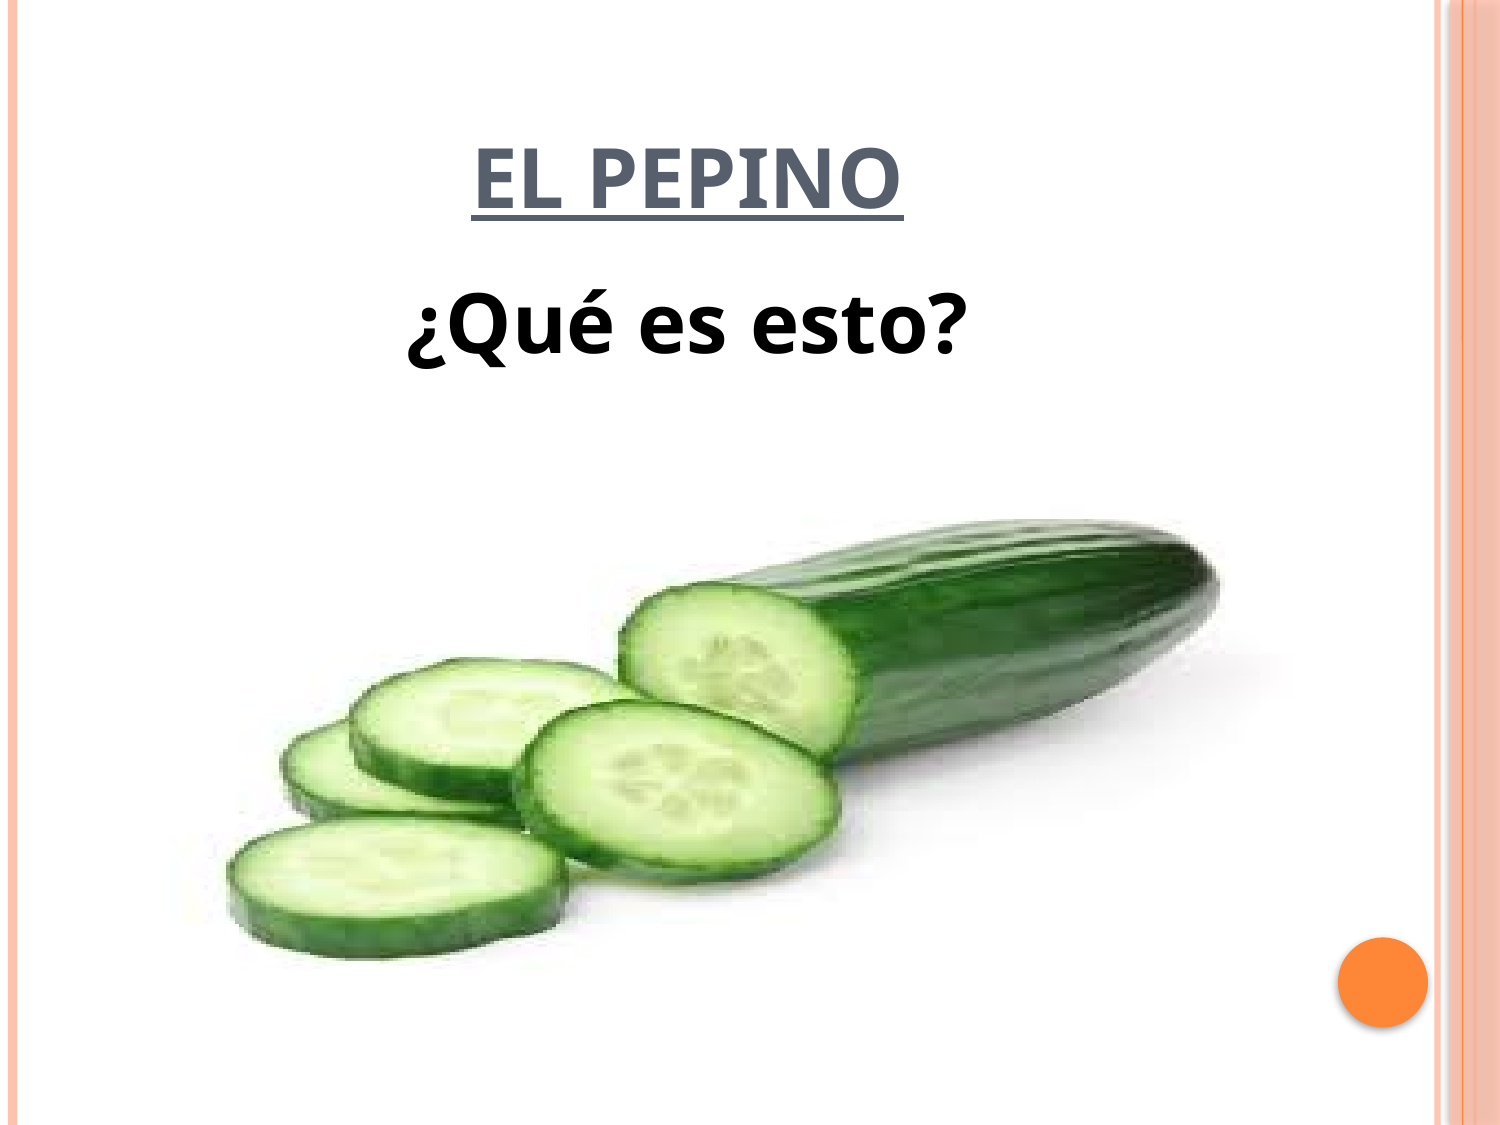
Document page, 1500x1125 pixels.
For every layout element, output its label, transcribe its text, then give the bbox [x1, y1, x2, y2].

list ¿Qué es esto? [75, 262, 1300, 1062]
picture [99, 474, 1301, 995]
title El Pepino [75, 45, 1300, 233]
